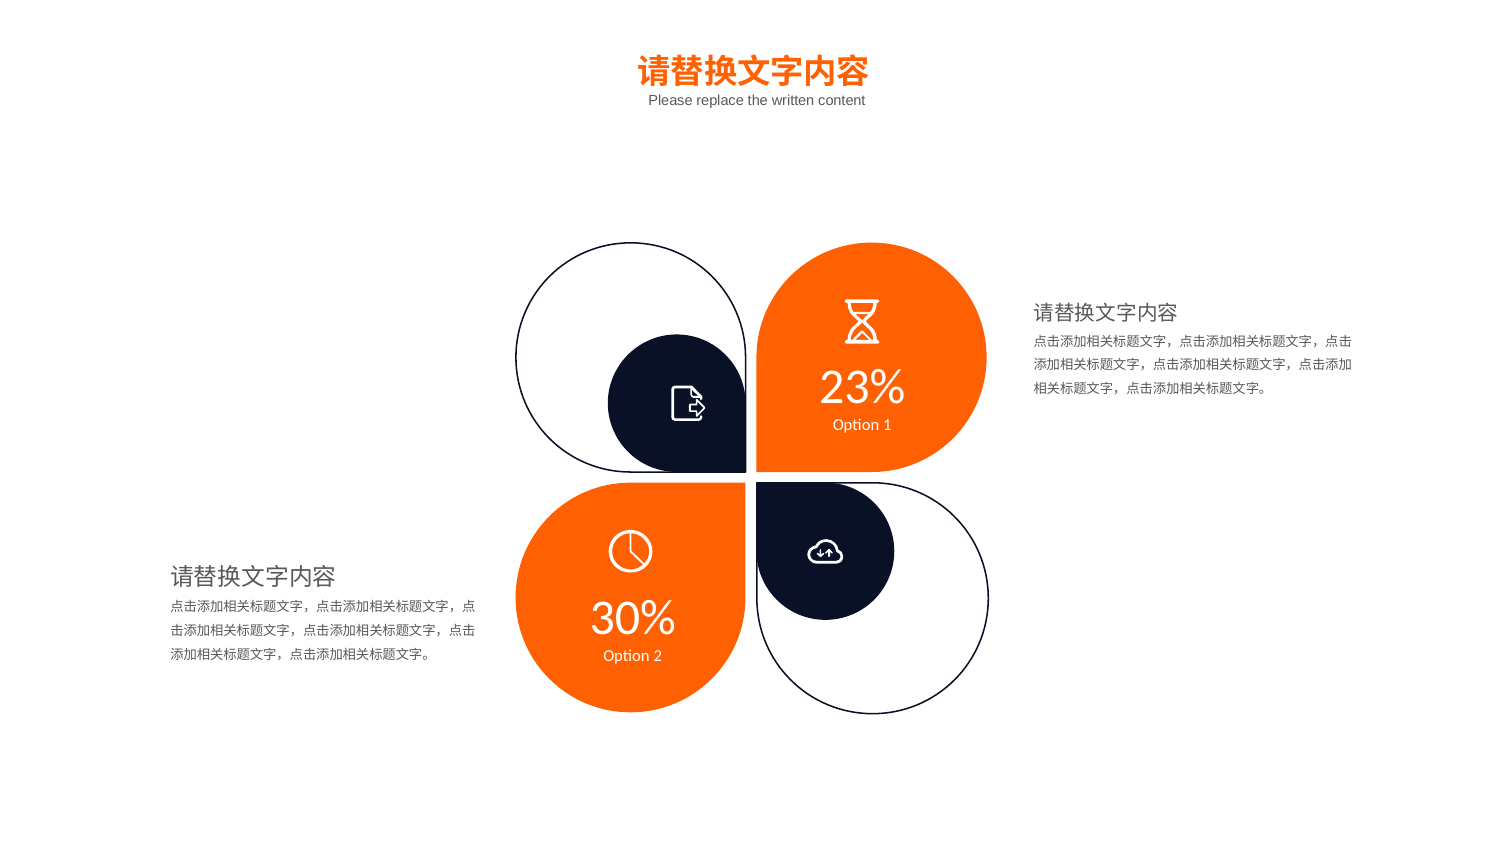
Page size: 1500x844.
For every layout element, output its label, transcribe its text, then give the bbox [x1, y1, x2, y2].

text_box [607, 334, 746, 472]
text_box [756, 482, 989, 714]
text_box [756, 242, 987, 473]
text_box [671, 385, 706, 421]
text_box Please replace the written content [633, 98, 881, 116]
text_box 请替换文字内容 点击添加相关标题文字，点击添加相关标题文字，点击添加相关标题文字，点击添加相关标题文字，点击添加相关标题文字，点击添加相关标题文字。 [1033, 287, 1355, 397]
text_box 请替换文字内容 点击添加相关标题文字，点击添加相关标题文字，点击添加相关标题文字，点击添加相关标题文字，点击添加相关标题文字，点击添加相关标题文字。 [170, 547, 485, 662]
text_box [608, 529, 653, 573]
text_box 30% Option 2 [574, 577, 691, 672]
text_box [515, 482, 746, 713]
text_box [844, 299, 880, 344]
text_box 请替换文字内容 [622, 42, 886, 98]
text_box 23% Option 1 [804, 346, 921, 442]
text_box [515, 242, 746, 473]
